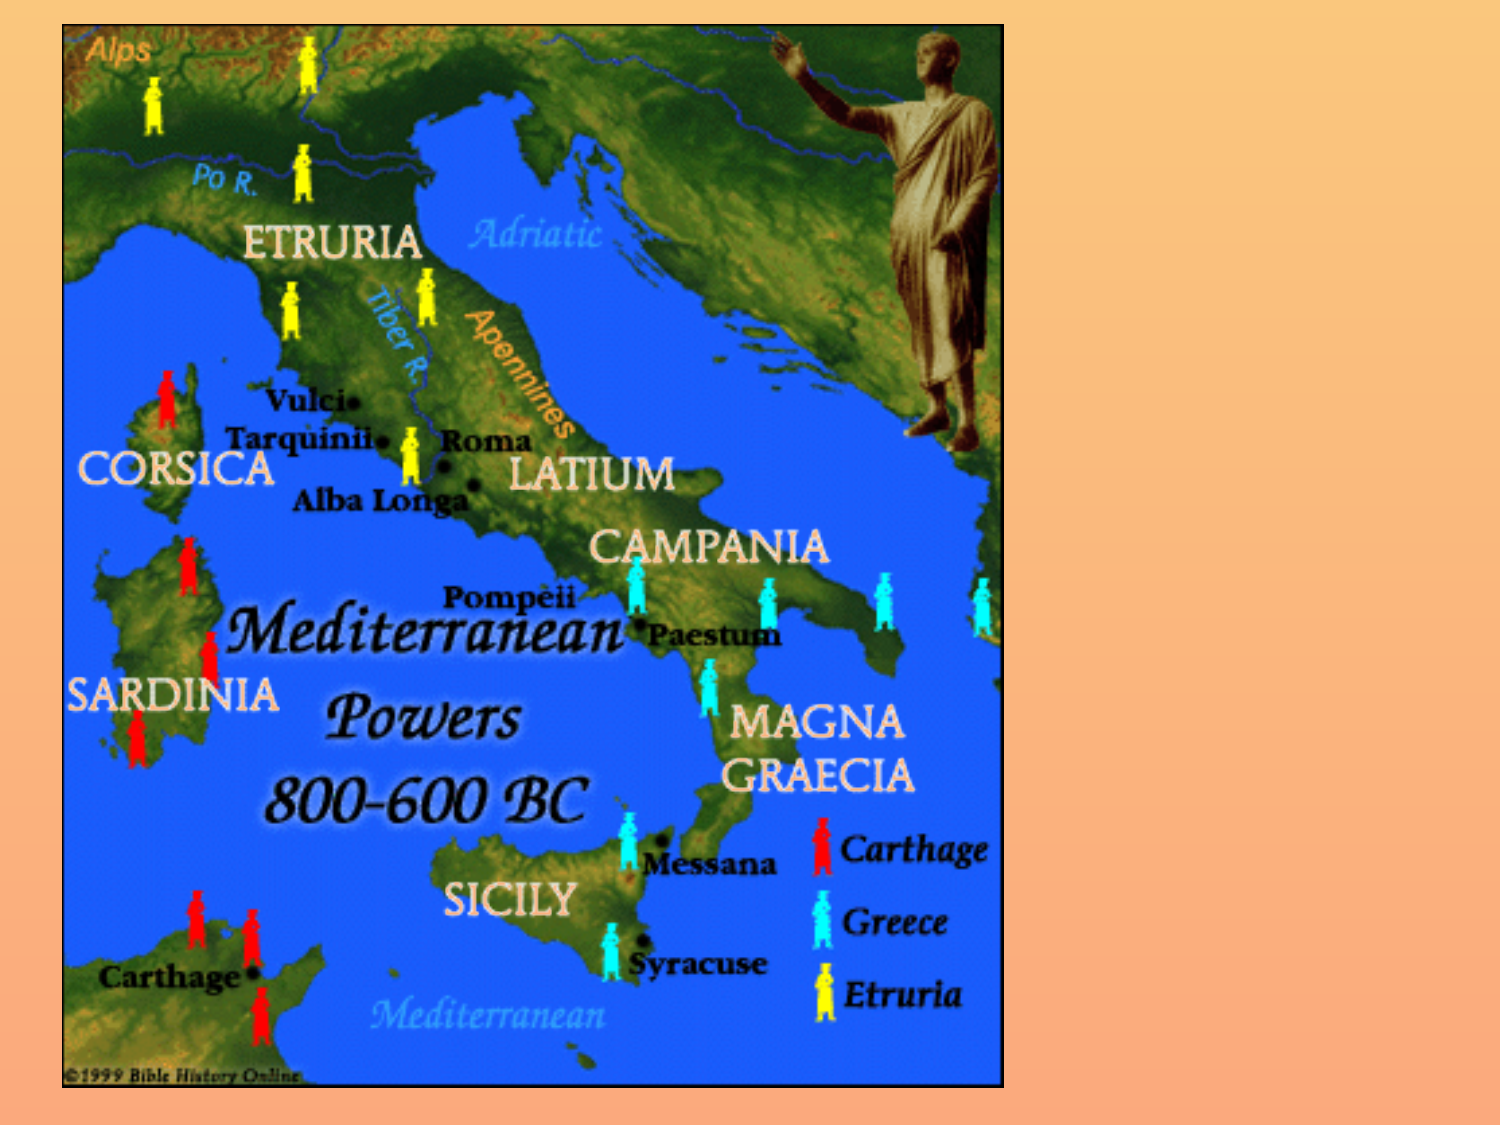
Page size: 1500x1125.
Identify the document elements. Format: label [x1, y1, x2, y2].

picture [62, 24, 1005, 1088]
